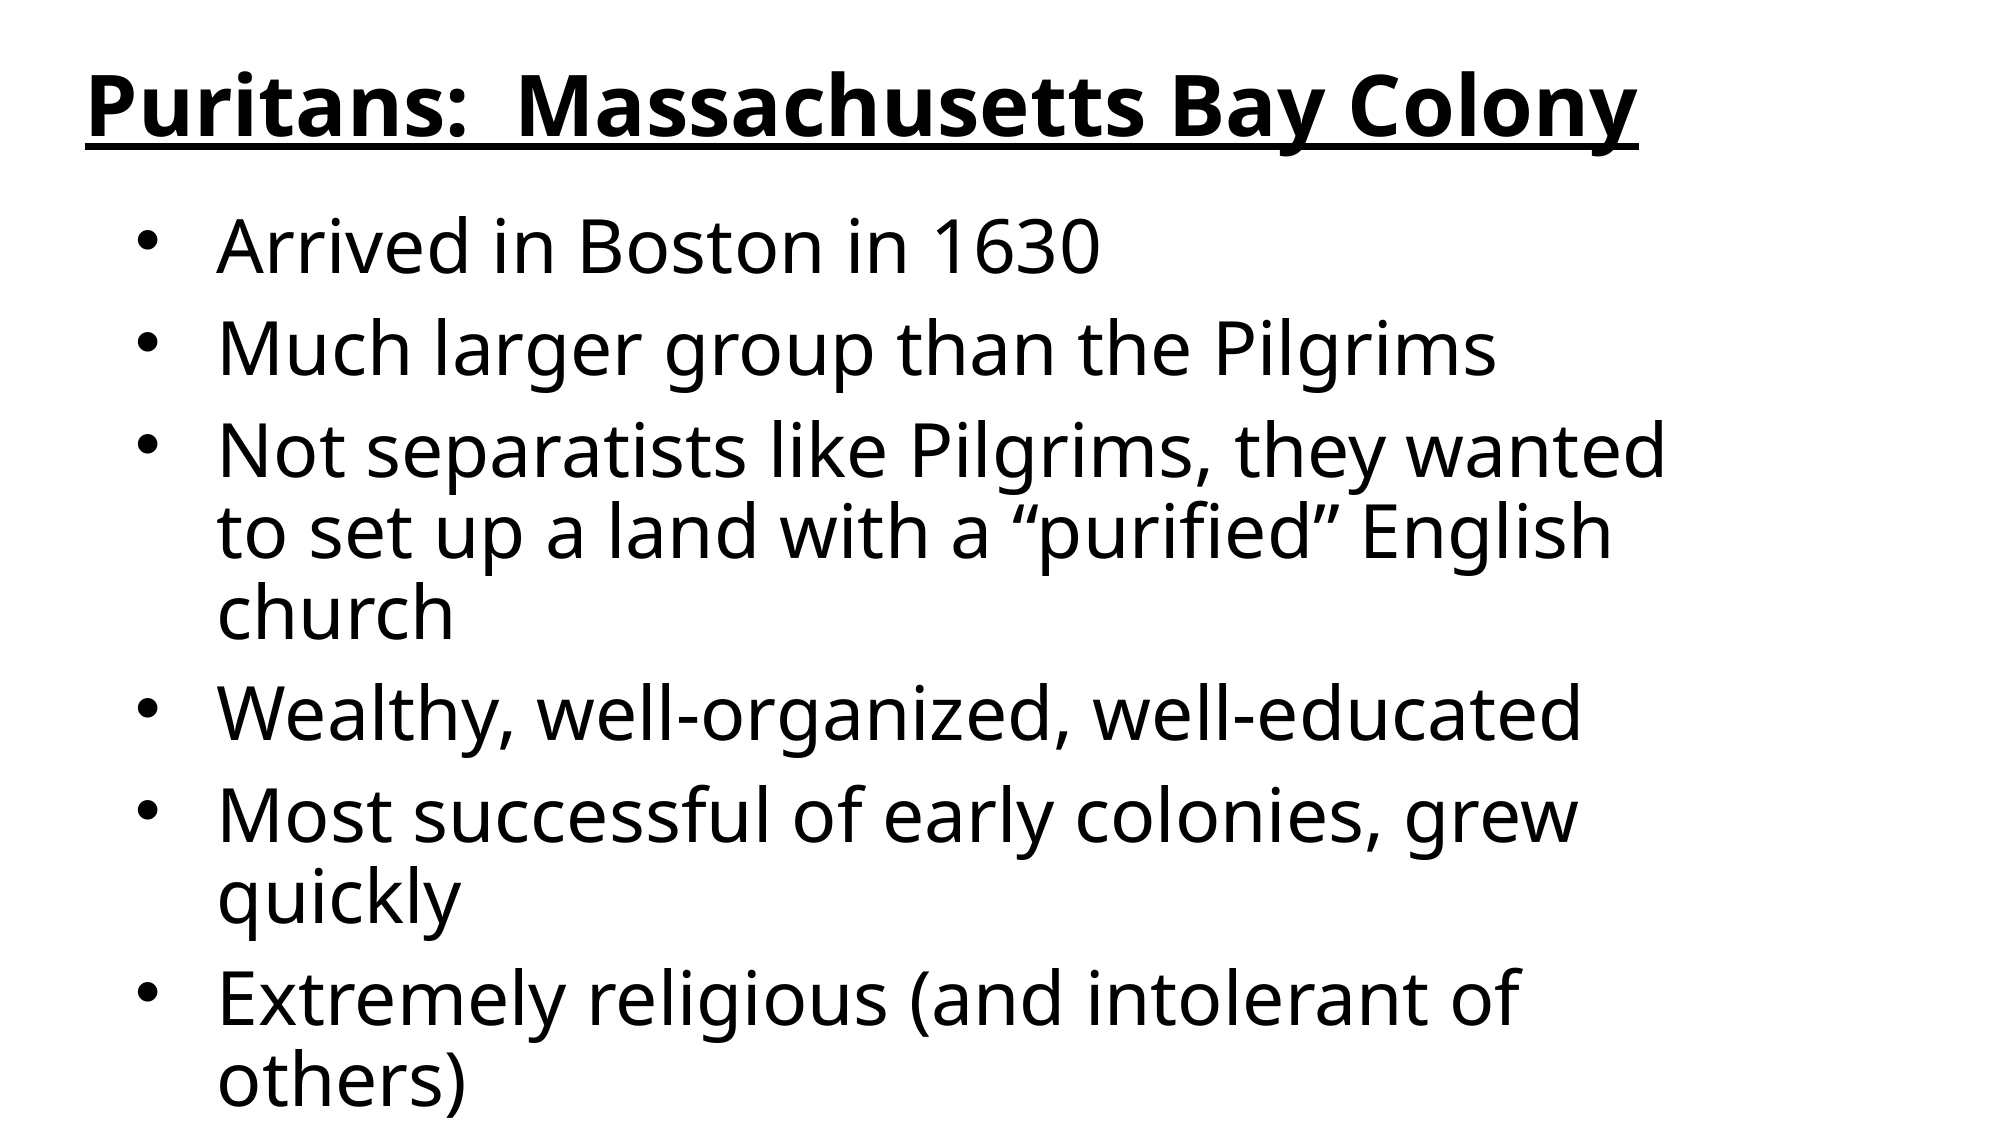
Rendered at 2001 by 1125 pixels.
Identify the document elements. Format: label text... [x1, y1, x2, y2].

title Puritans: Massachusetts Bay Colony [69, 16, 1709, 204]
list Arrived in Boston in 1630 Much larger group than the Pilgrims Not separatists like Pilgrims, they wanted to set up a land with a “purified” English church Wealthy, well-organized, well-educated Most successful of early colonies, grew quickly Extremely religious (and intolerant of others) Believed God has chosen them to found a “city on a hill” to serve an example to others [69, 204, 1750, 1089]
